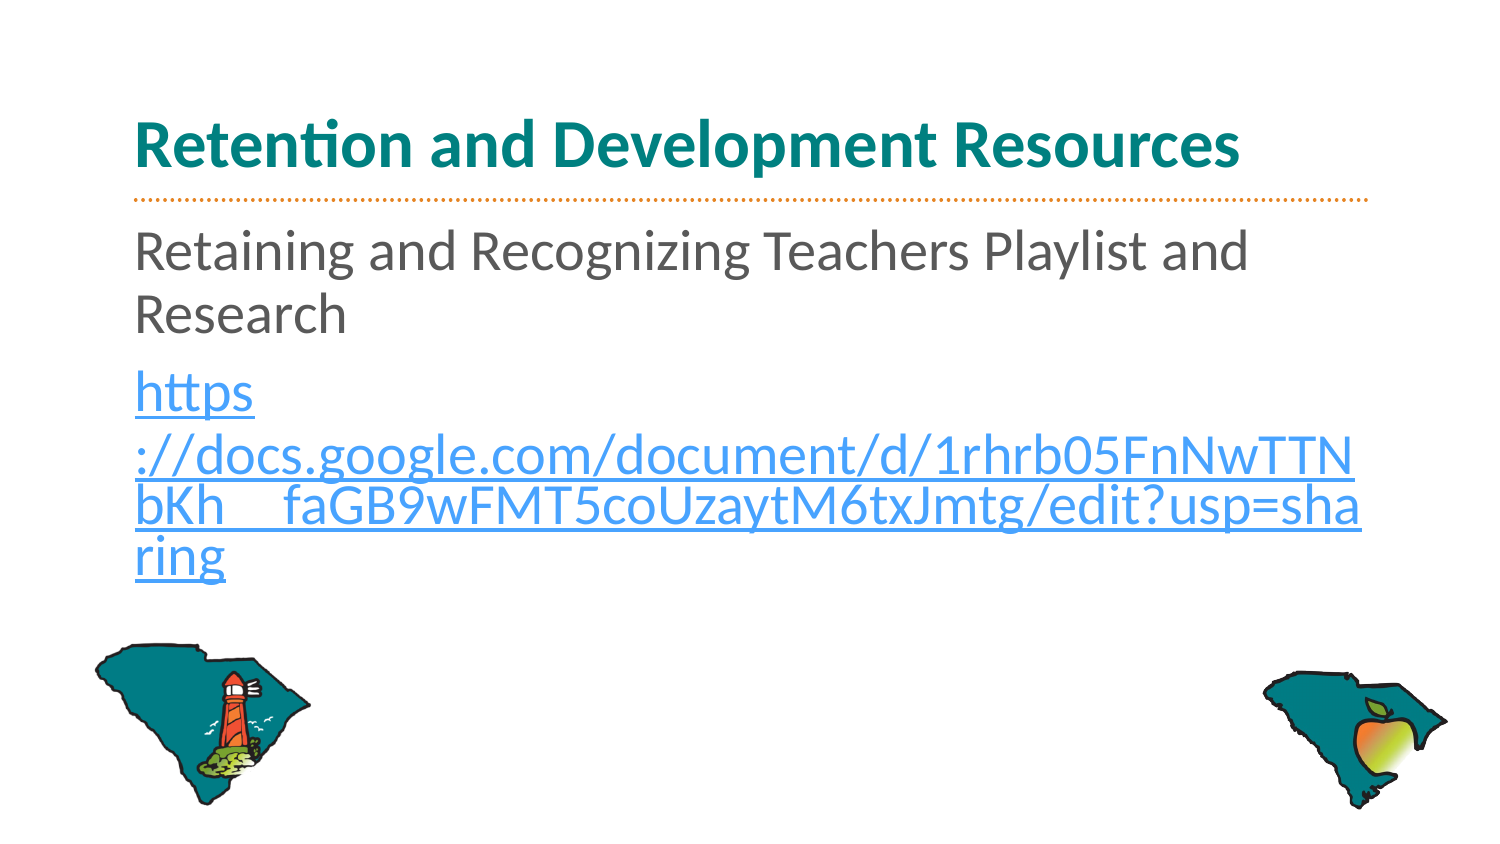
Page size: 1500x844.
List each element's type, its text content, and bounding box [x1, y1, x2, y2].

title Retention and Development Resources [134, 24, 1366, 182]
picture [82, 602, 323, 843]
picture [1251, 628, 1459, 836]
list Retaining and Recognizing Teachers Playlist and Research https://docs.google.com/document/d/1rhrb05FnNwTTNbKh__faGB9wFMT5coUzaytM6txJmtg/edit?usp=sharing [134, 220, 1366, 746]
